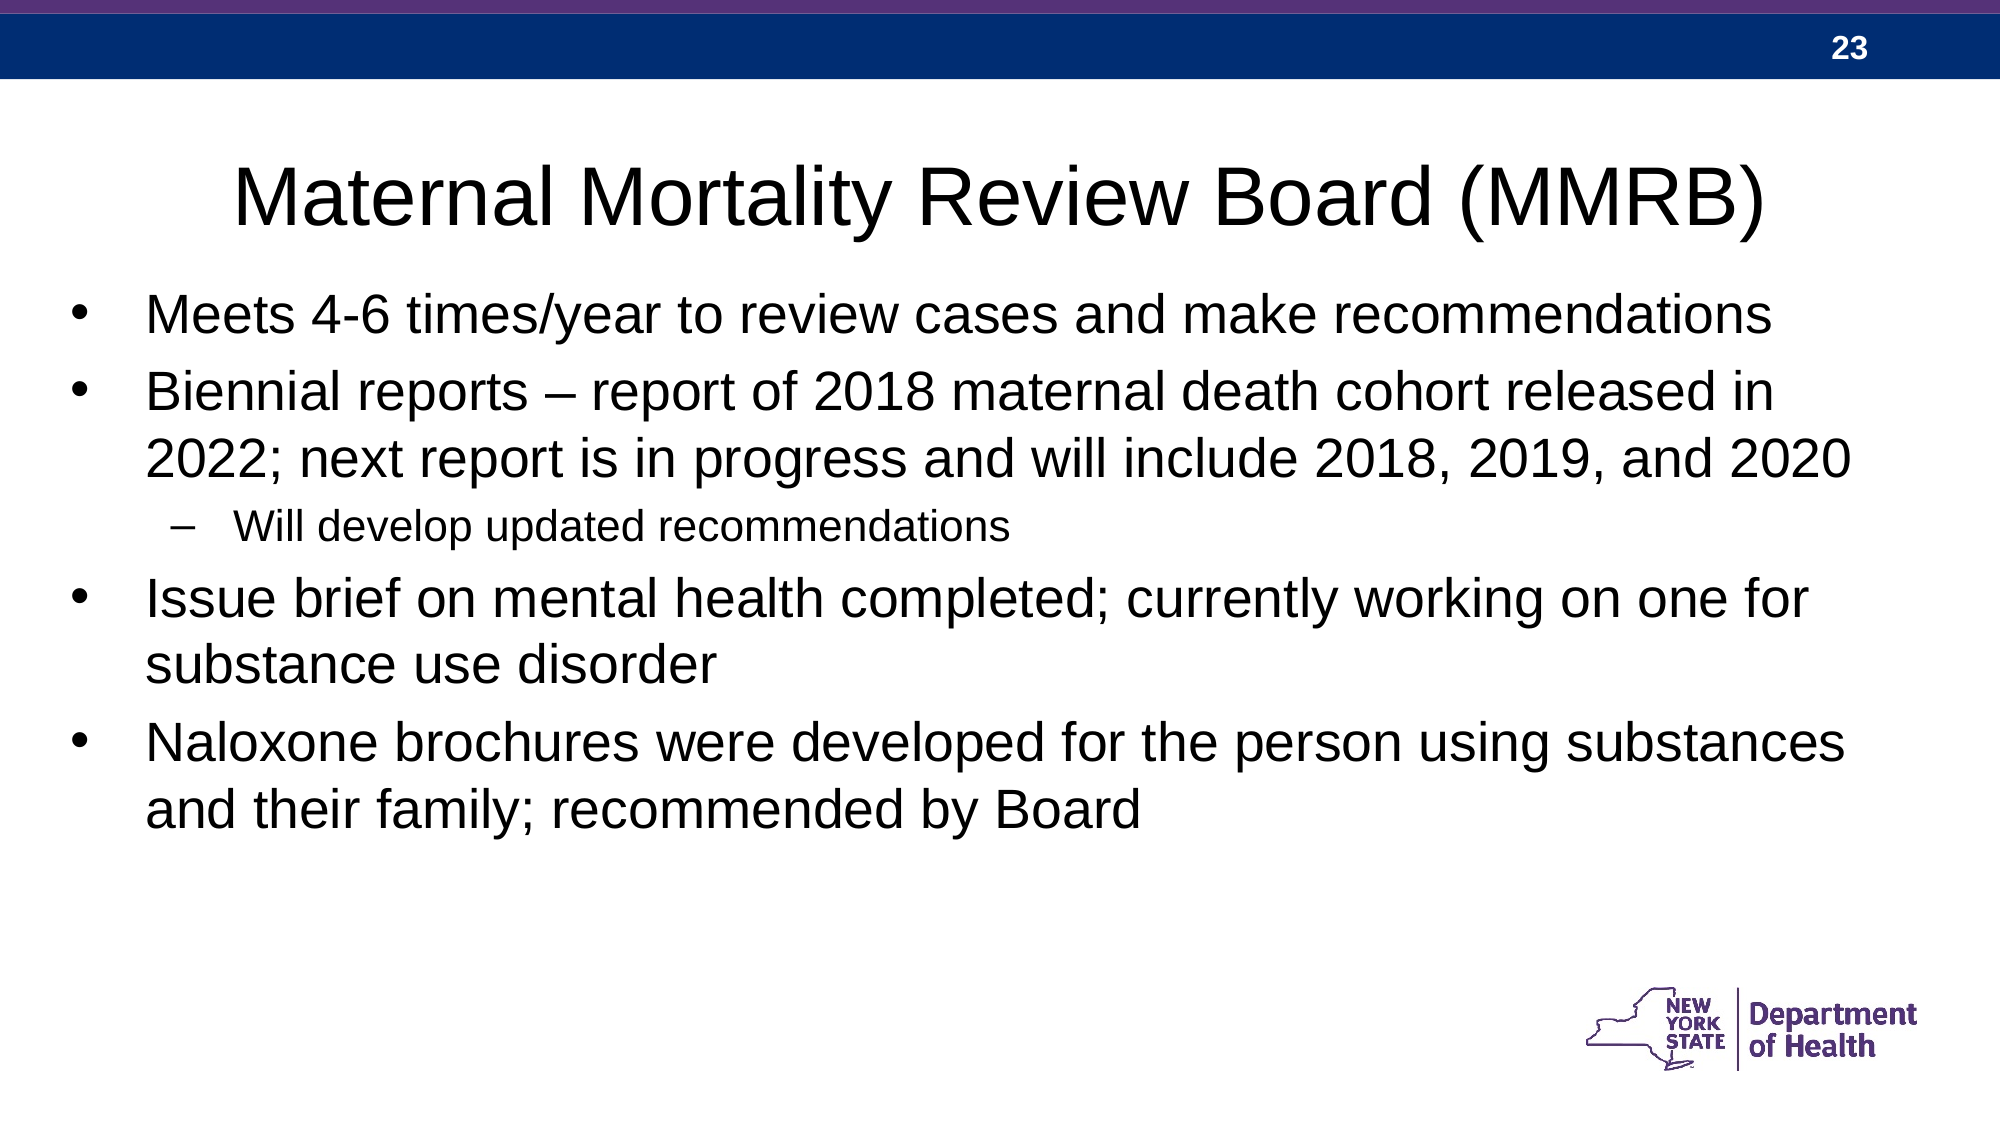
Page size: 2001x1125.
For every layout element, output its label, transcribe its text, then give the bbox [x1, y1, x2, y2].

title Maternal Mortality Review Board (MMRB) [50, 83, 1927, 302]
picture [1586, 987, 1917, 1071]
list Meets 4-6 times/year to review cases and make recommendations Biennial reports – report of 2018 maternal death cohort released in 2022; next report is in progress and will include 2018, 2019, and 2020 Will develop updated recommendations Issue brief on mental health completed; currently working on one for substance use disorder Naloxone brochures were developed for the person using substances and their family; recommended by Board [50, 267, 1884, 1029]
